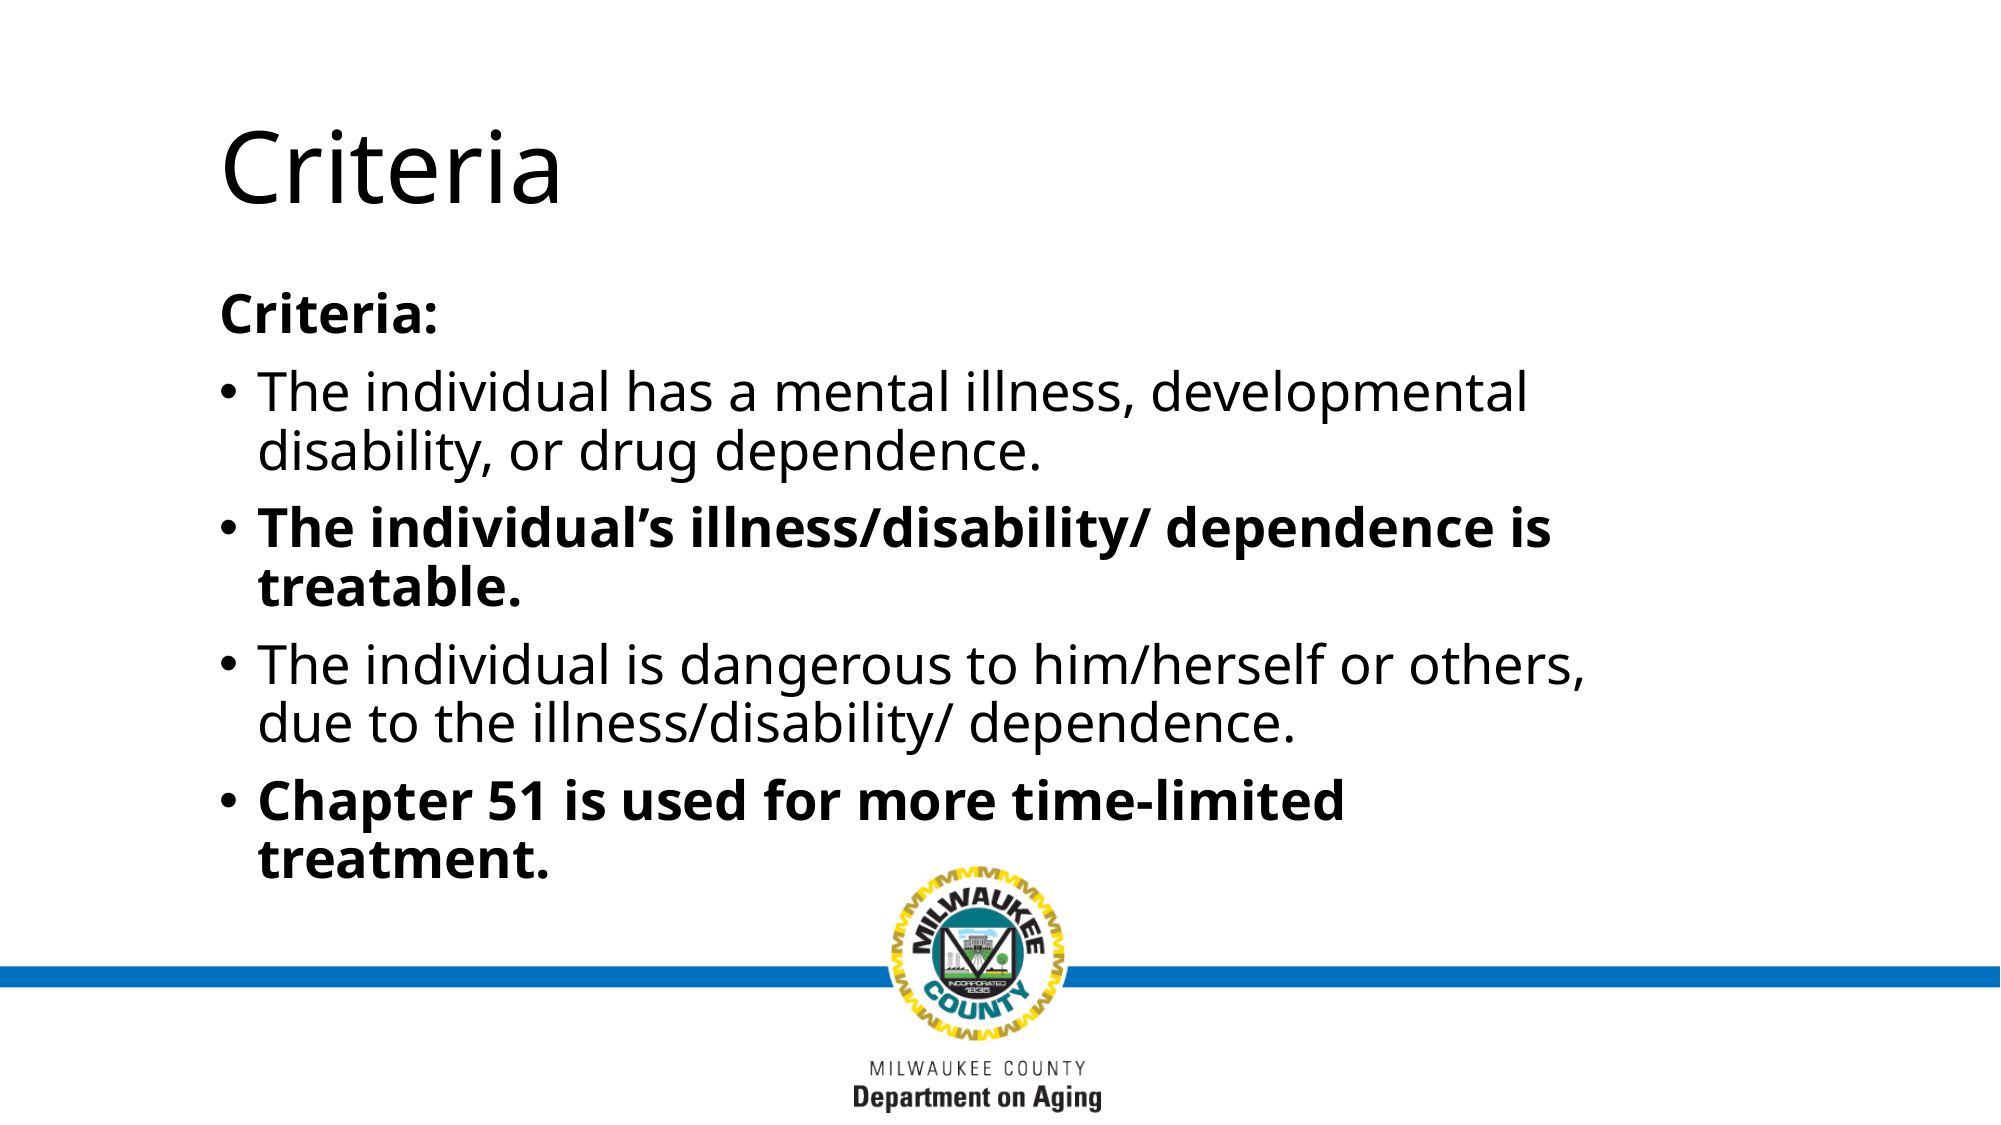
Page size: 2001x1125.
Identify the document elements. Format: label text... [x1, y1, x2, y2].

list Criteria: The individual has a mental illness, developmental disability, or drug dependence. The individual’s illness/disability/ dependence is treatable. The individual is dangerous to him/herself or others, due to the illness/disability/ dependence. Chapter 51 is used for more time-limited treatment. [204, 279, 1610, 900]
picture [854, 900, 1101, 1113]
title Criteria [204, 62, 1499, 279]
